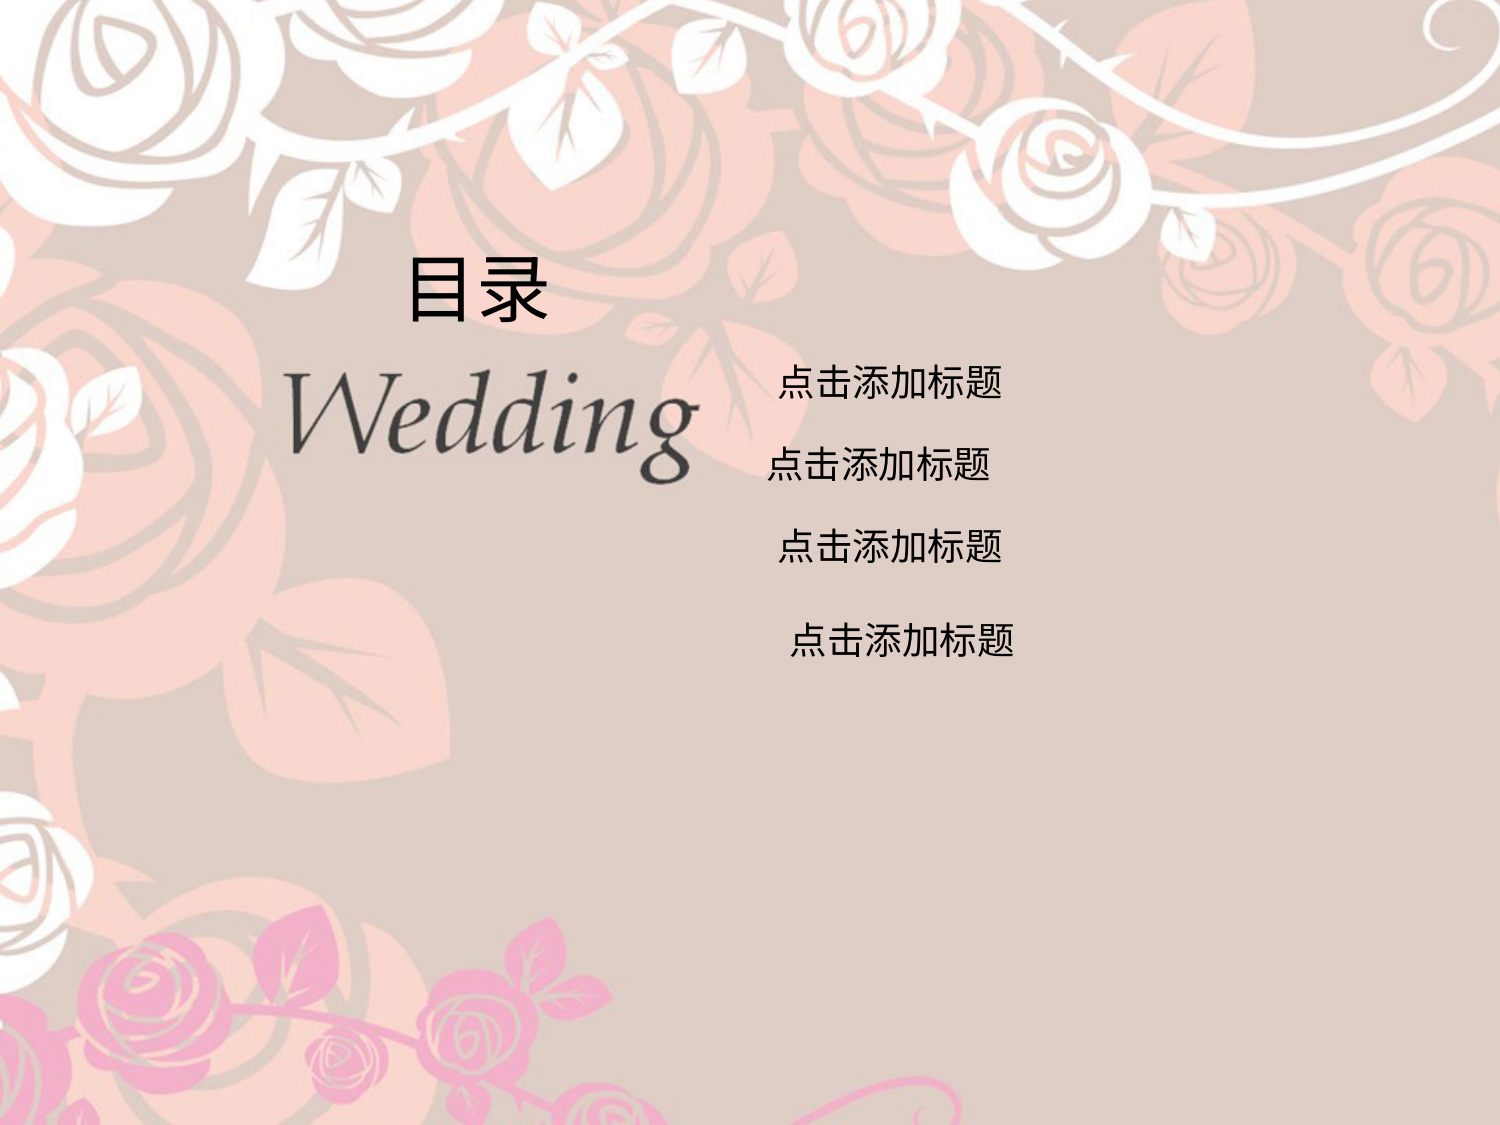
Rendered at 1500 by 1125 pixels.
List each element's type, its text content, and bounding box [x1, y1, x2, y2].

text_box 目录 [386, 234, 575, 340]
text_box 点击添加标题 [751, 433, 1007, 494]
text_box 点击添加标题 [774, 609, 1030, 670]
text_box 点击添加标题 [762, 351, 1018, 412]
text_box 点击添加标题 [762, 515, 1018, 576]
picture [0, 0, 1500, 1125]
